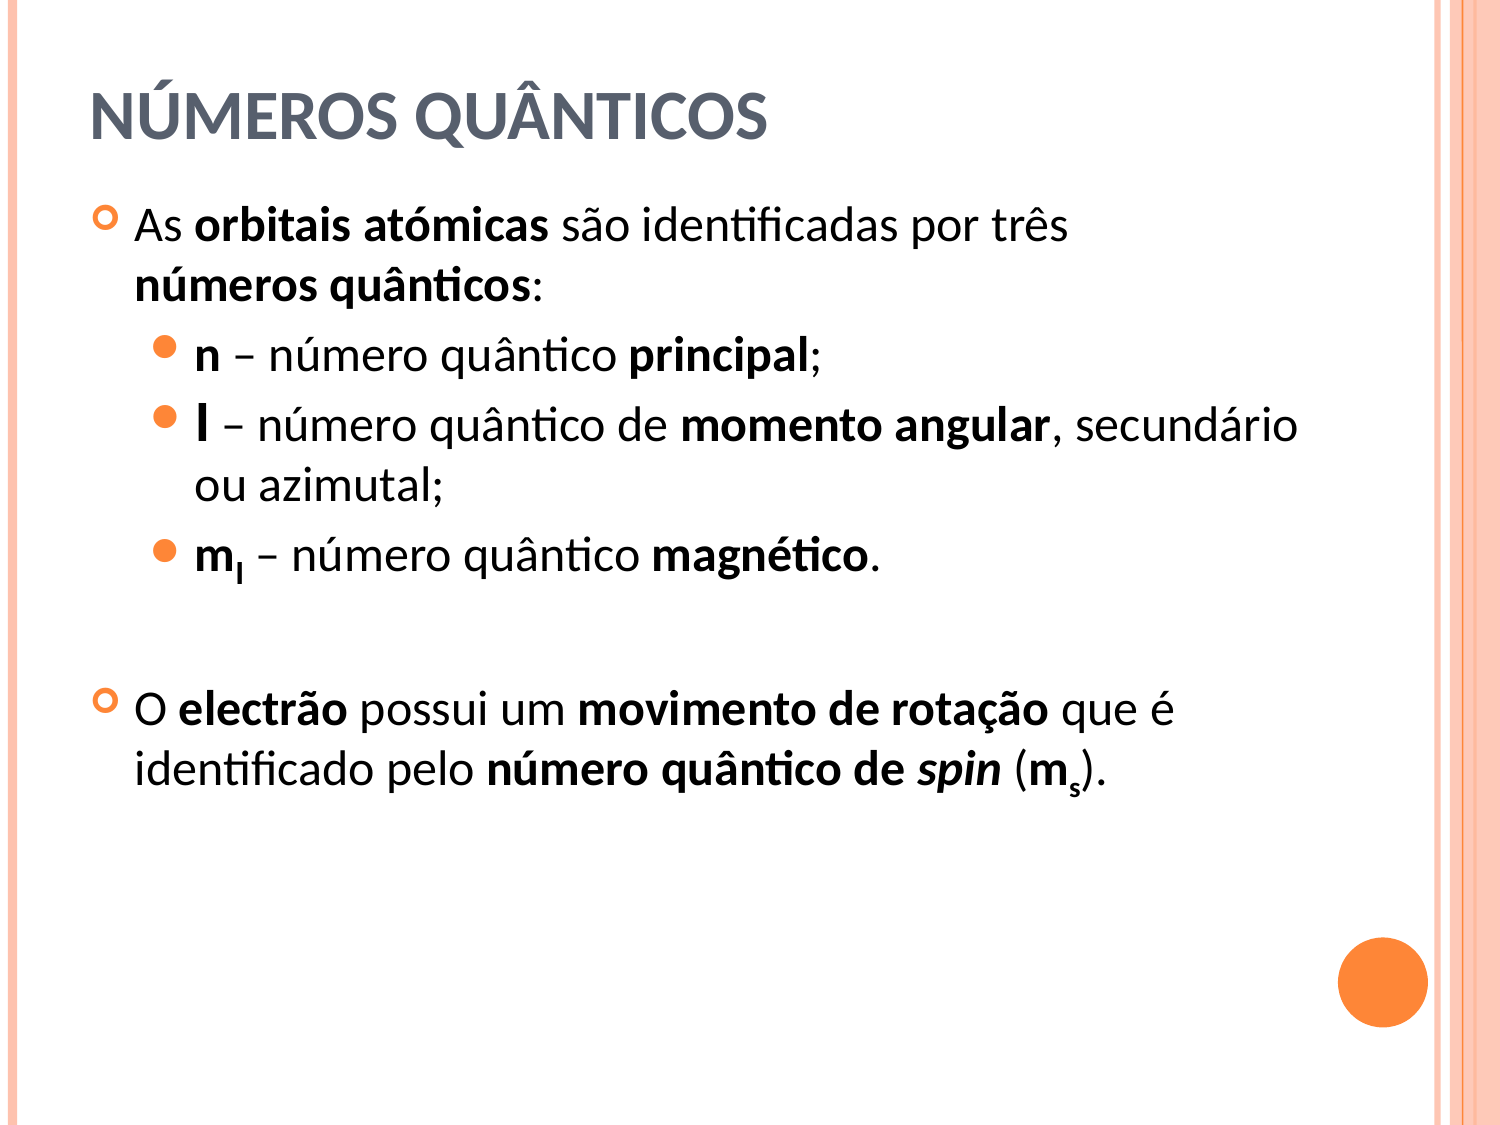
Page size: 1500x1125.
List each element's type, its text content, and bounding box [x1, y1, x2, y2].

list As orbitais atómicas são identificadas por três números quânticos: n – número quântico principal; l – número quântico de momento angular, secundário ou azimutal; ml – número quântico magnético. O electrão possui um movimento de rotação que é identificado pelo número quântico de spin (ms). [75, 184, 1424, 984]
title Números quânticos [75, 45, 1300, 161]
